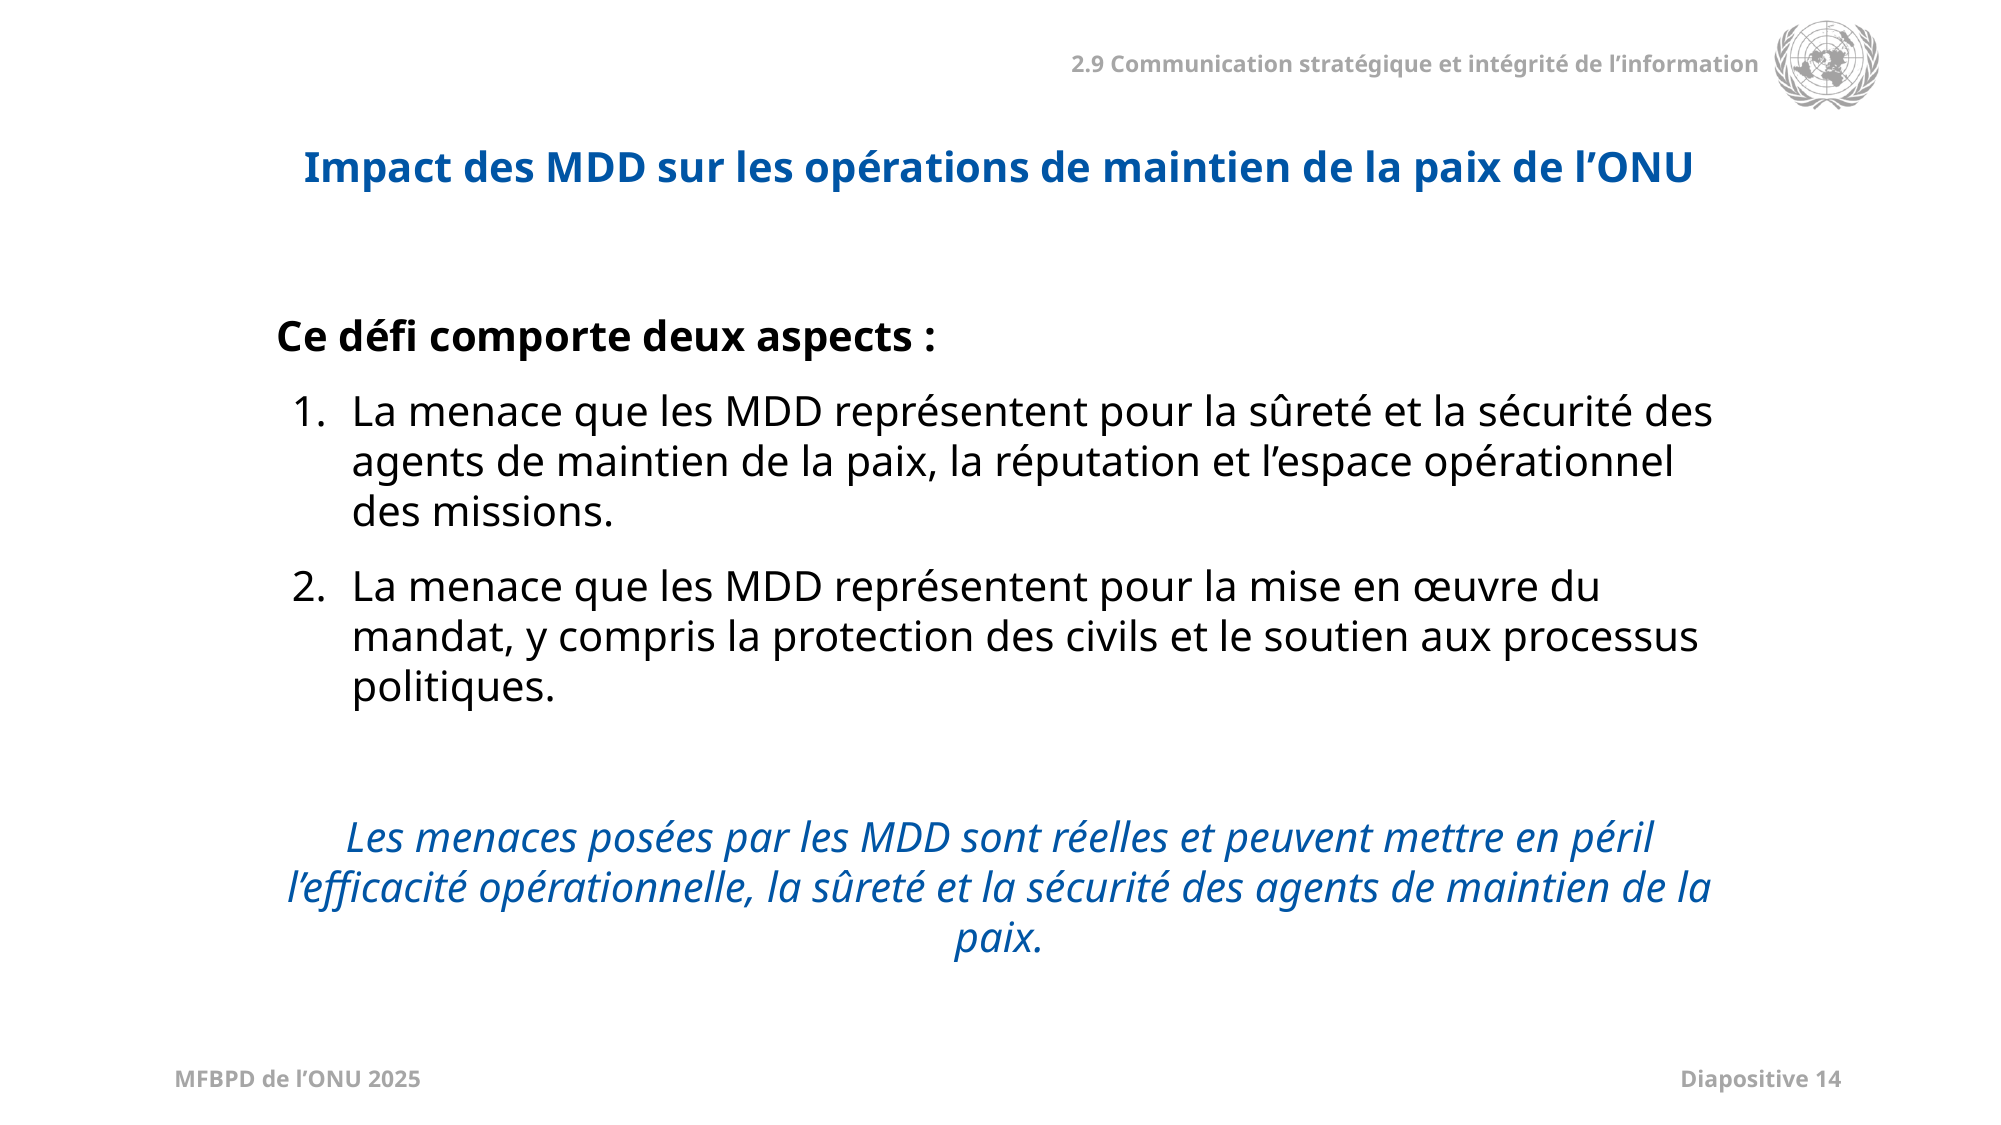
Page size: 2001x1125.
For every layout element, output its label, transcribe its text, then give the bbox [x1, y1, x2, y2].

text_box Impact des MDD sur les opérations de maintien de la paix de l’ONU [189, 133, 1810, 199]
text_box Ce défi comporte deux aspects : La menace que les MDD représentent pour la sûreté et la sécurité des agents de maintien de la paix, la réputation et l’espace opérationnel des missions. La menace que les MDD représentent pour la mise en œuvre du mandat, y compris la protection des civils et le soutien aux processus politiques. Les menaces posées par les MDD sont réelles et peuvent mettre en péril l’efficacité opérationnelle, la sûreté et la sécurité des agents de maintien de la paix. [261, 302, 1739, 968]
